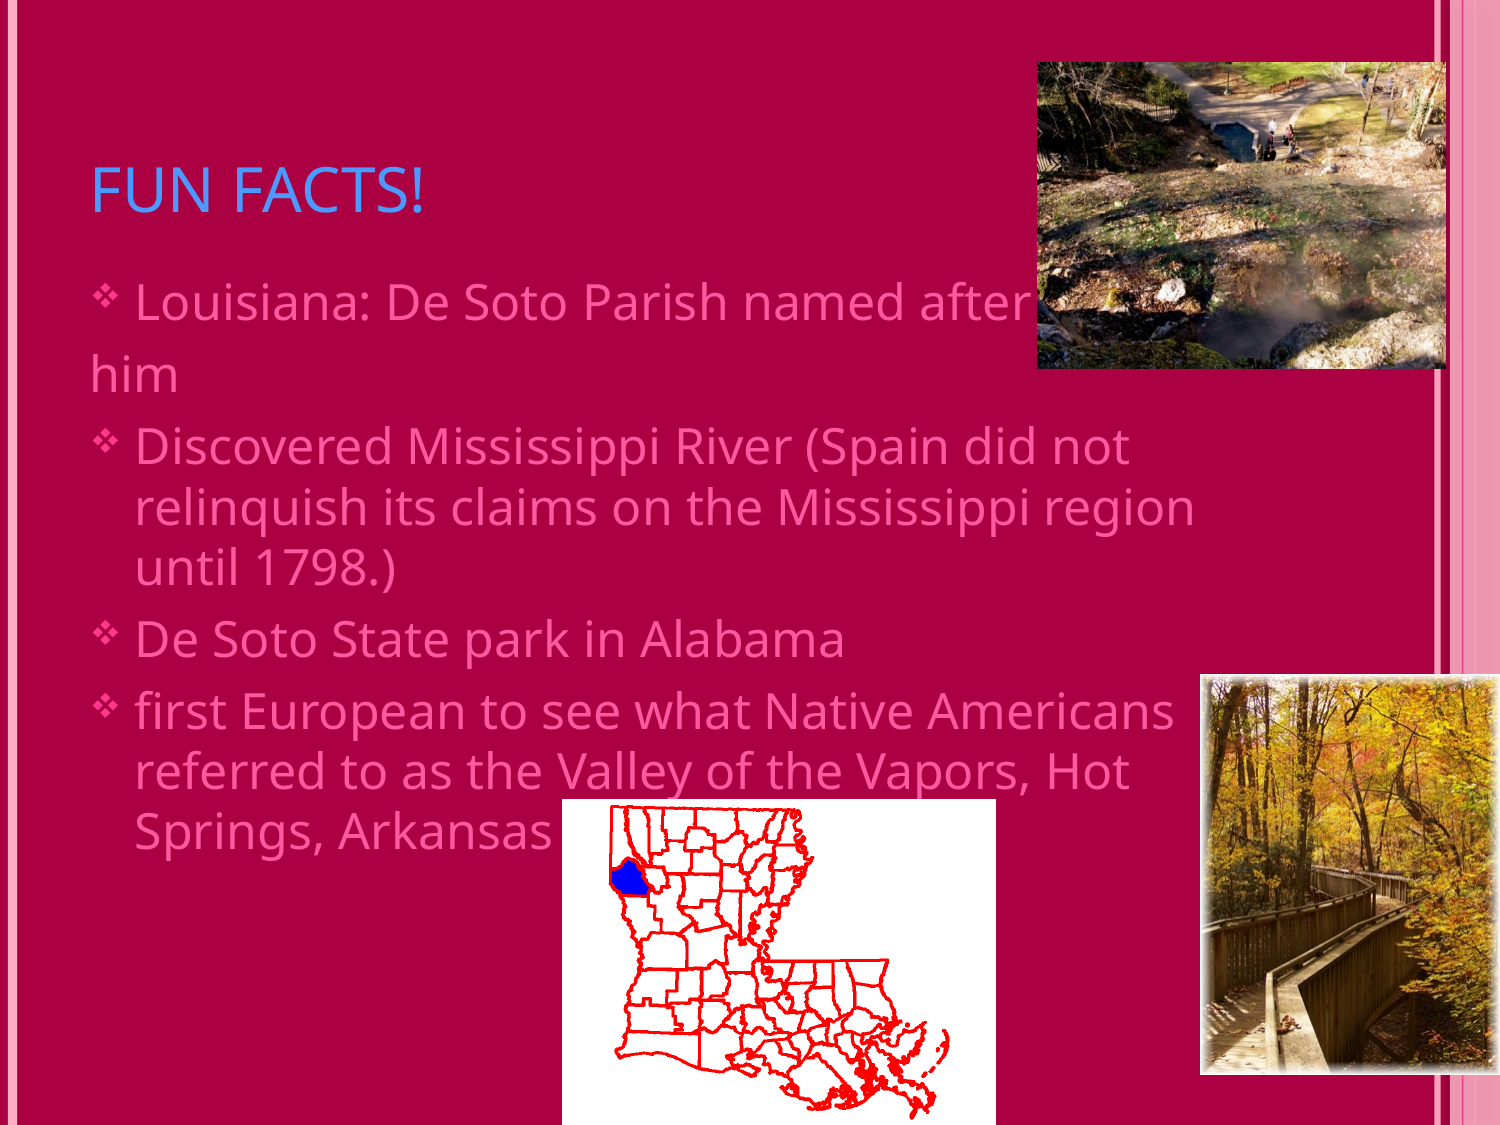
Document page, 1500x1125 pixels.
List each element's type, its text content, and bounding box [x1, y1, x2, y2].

picture [1036, 61, 1447, 370]
picture [561, 799, 997, 1125]
title Fun Facts! [75, 45, 1300, 233]
list Louisiana: De Soto Parish named after him Discovered Mississippi River (Spain did not relinquish its claims on the Mississippi region until 1798.) De Soto State park in Alabama first European to see what Native Americans referred to as the Valley of the Vapors, Hot Springs, Arkansas [75, 262, 1300, 1062]
picture [1199, 674, 1500, 1076]
